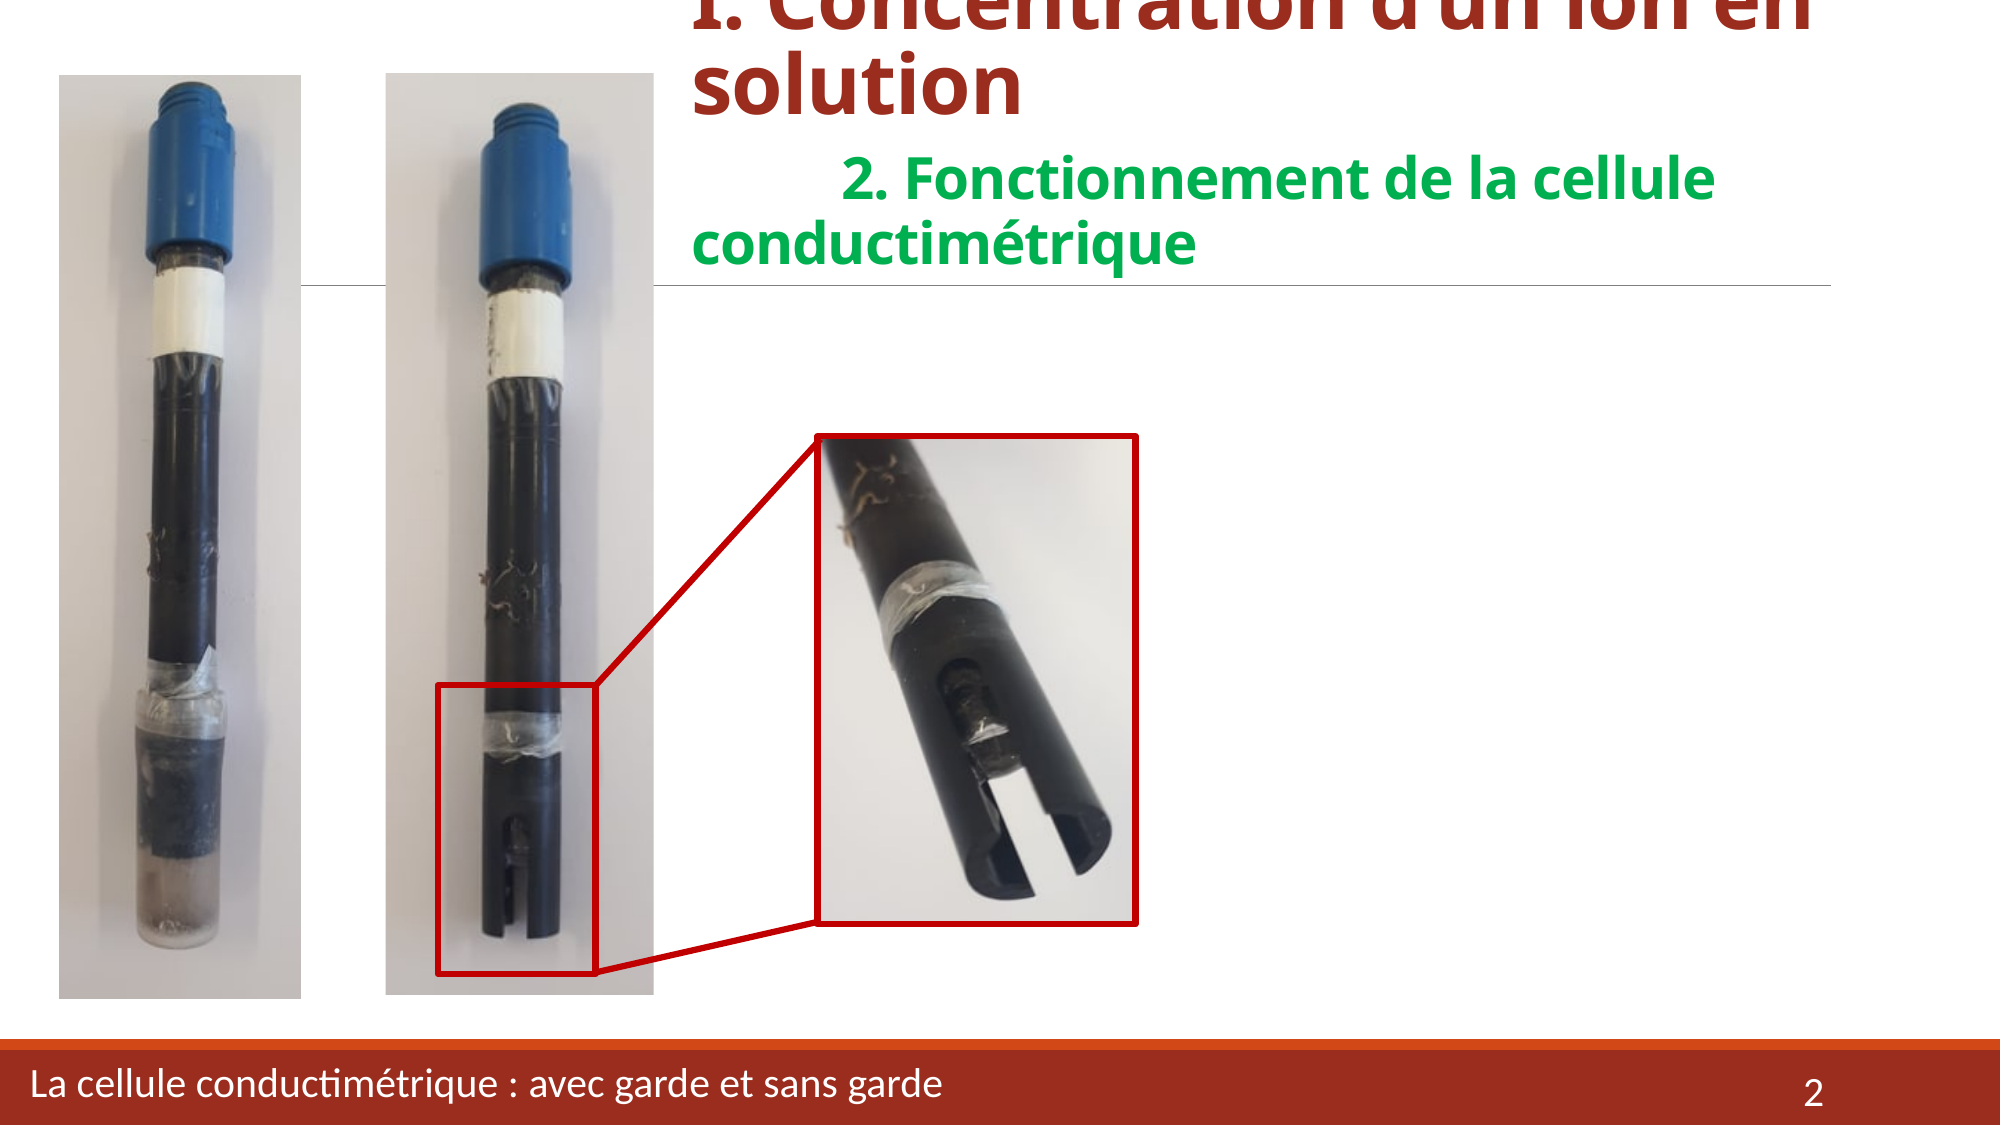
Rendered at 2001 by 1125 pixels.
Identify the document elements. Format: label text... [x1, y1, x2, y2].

picture [820, 438, 1133, 922]
title I. Concentration d’un ion en solution 2. Fonctionnement de la cellule conductimétrique [676, 45, 1960, 284]
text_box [595, 920, 822, 973]
text_box La cellule conductimétrique : avec garde et sans garde [0, 1054, 1740, 1123]
picture [385, 72, 655, 995]
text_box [595, 438, 822, 686]
slide_number 2 [1740, 1059, 1840, 1120]
picture [58, 75, 302, 999]
